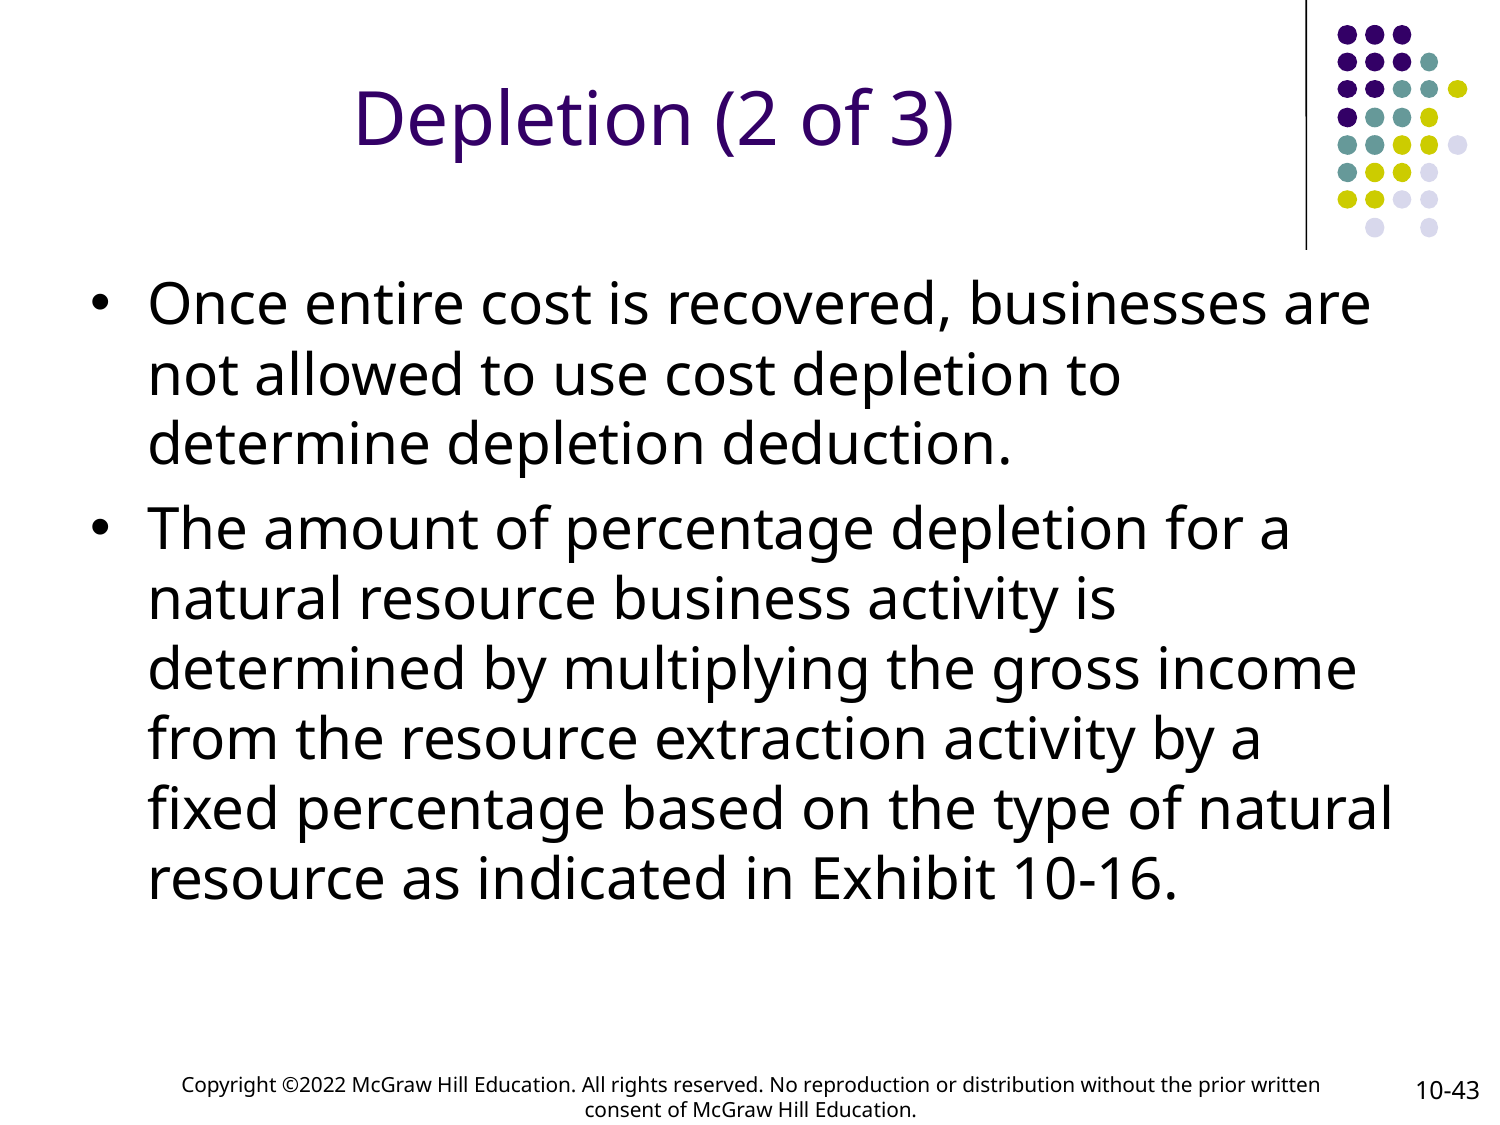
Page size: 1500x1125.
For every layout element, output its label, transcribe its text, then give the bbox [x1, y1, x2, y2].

slide_number 10-43 [1345, 1061, 1496, 1122]
list Once entire cost is recovered, businesses are not allowed to use cost depletion to determine depletion deduction. The amount of percentage depletion for a natural resource business activity is determined by multiplying the gross income from the resource extraction activity by a fixed percentage based on the type of natural resource as indicated in Exhibit 10-16. [75, 259, 1425, 1062]
title Depletion (2 of 3) [32, 8, 1275, 234]
